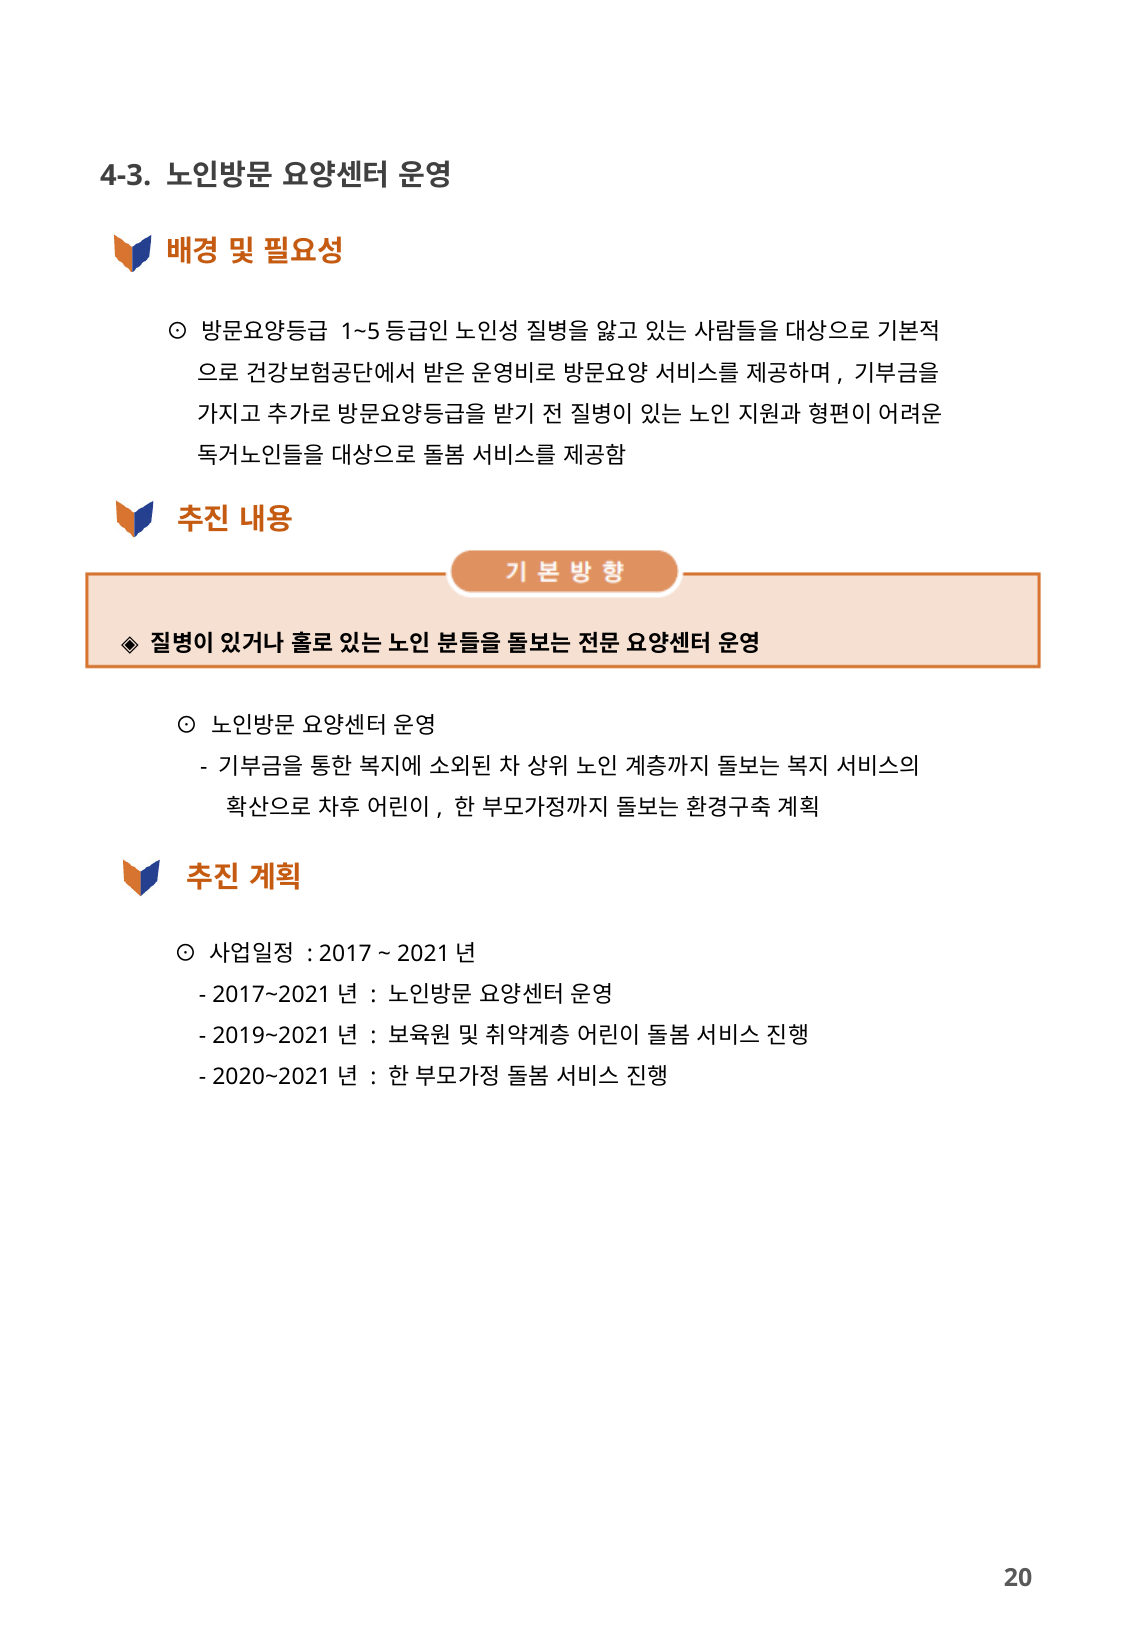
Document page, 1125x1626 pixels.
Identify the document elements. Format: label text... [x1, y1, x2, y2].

text_box 추진 내용 [162, 492, 1057, 543]
text_box 4-3. 노인방문 요양센터 운영 [85, 148, 861, 199]
picture [114, 498, 154, 538]
text_box 추진 계획 [172, 851, 1067, 902]
picture [121, 857, 161, 897]
text_box ⊙ 노인방문 요양센터 운영 - 기부금을 통한 복지에 소외된 차 상위 노인 계층까지 돌보는 복지 서비스의 확산으로 차후 어린이, 한 부모가정까지 돌보는 환경구축 계획 [161, 689, 1037, 828]
text_box ⊙ 사업일정 : 2017 ~ 2021년 - 2017~2021년 : 노인방문 요양센터 운영 - 2019~2021년 : 보육원 및 취약계층 어린이 돌봄 서비스 진행 - 2020~2021년 : 한 부모가정 돌봄 서비스 진행 [160, 917, 1036, 1097]
picture [112, 232, 152, 272]
text_box 20 [963, 1554, 1048, 1599]
text_box ⊙ 방문요양등급 1~5등급인 노인성 질병을 앓고 있는 사람들을 대상으로 기본적 으로 건강보험공단에서 받은 운영비로 방문요양 서비스를 제공하며, 기부금을 가지고 추가로 방문요양등급을 받기 전 질병이 있는 노인 지원과 형편이 어려운 독거노인들을 대상으로 돌봄 서비스를 제공함 [151, 295, 1027, 476]
text_box 배경 및 필요성 [151, 225, 1046, 275]
picture [81, 546, 1044, 670]
